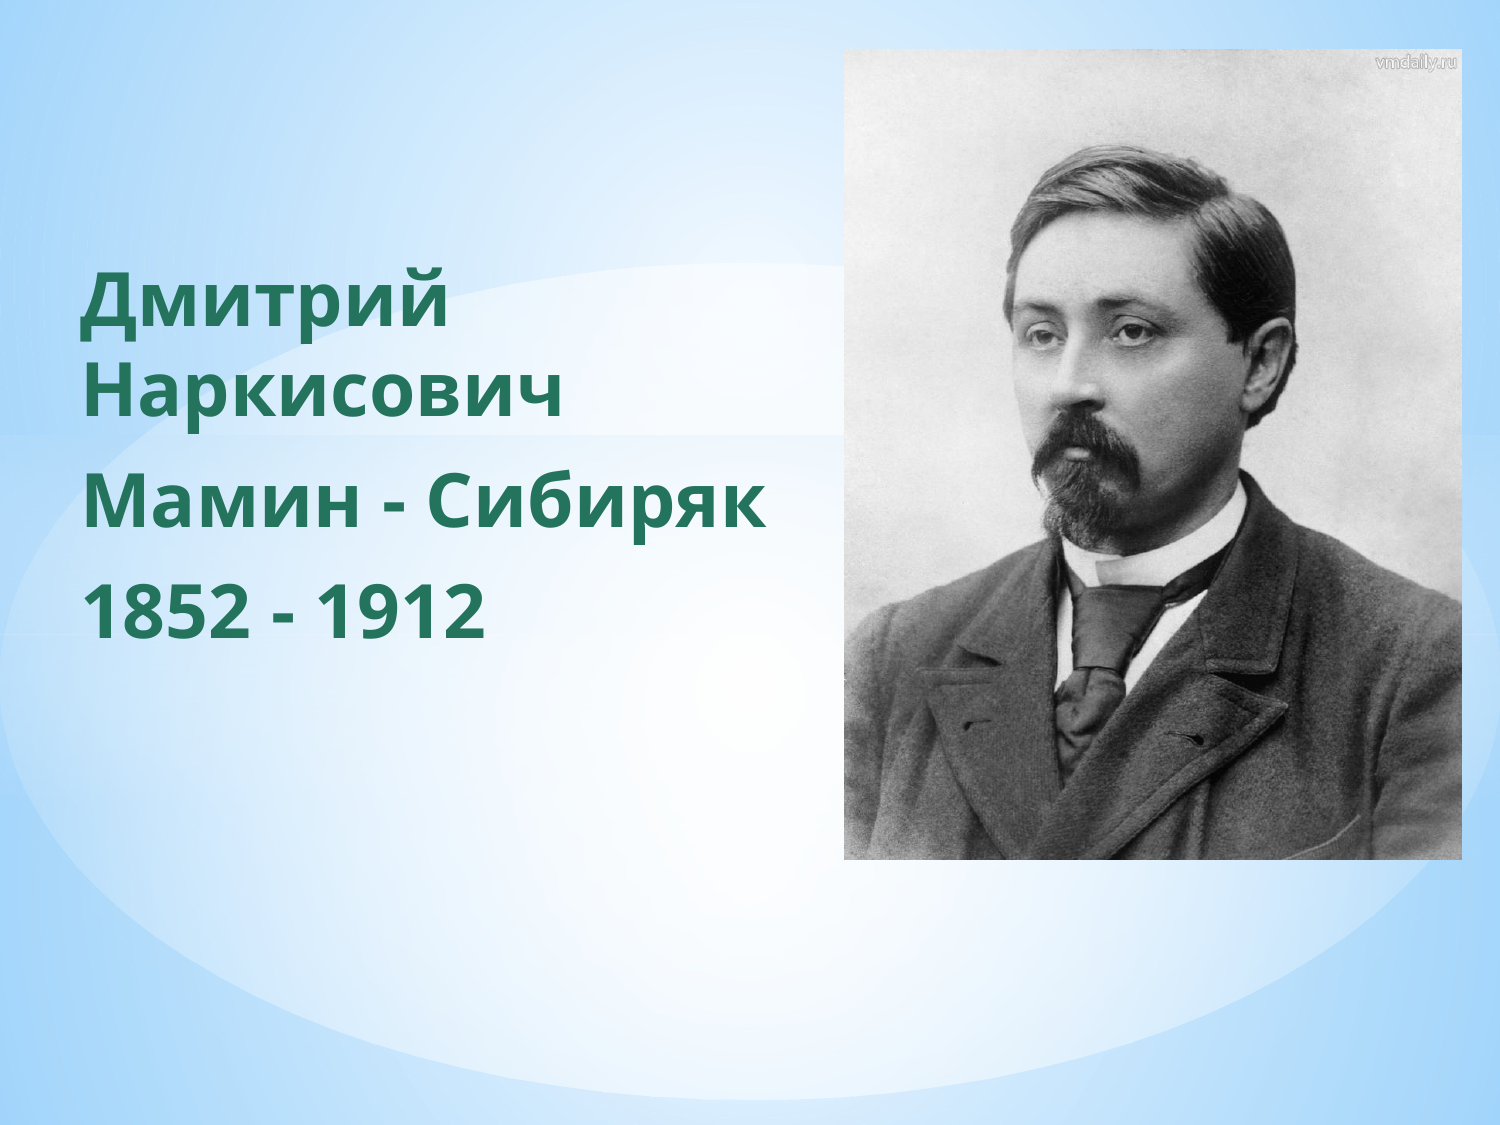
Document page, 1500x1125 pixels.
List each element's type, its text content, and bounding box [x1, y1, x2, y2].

picture [844, 48, 1462, 861]
subtitle Дмитрий Наркисович Мамин - Сибиряк 1852 - 1912 [64, 243, 838, 563]
